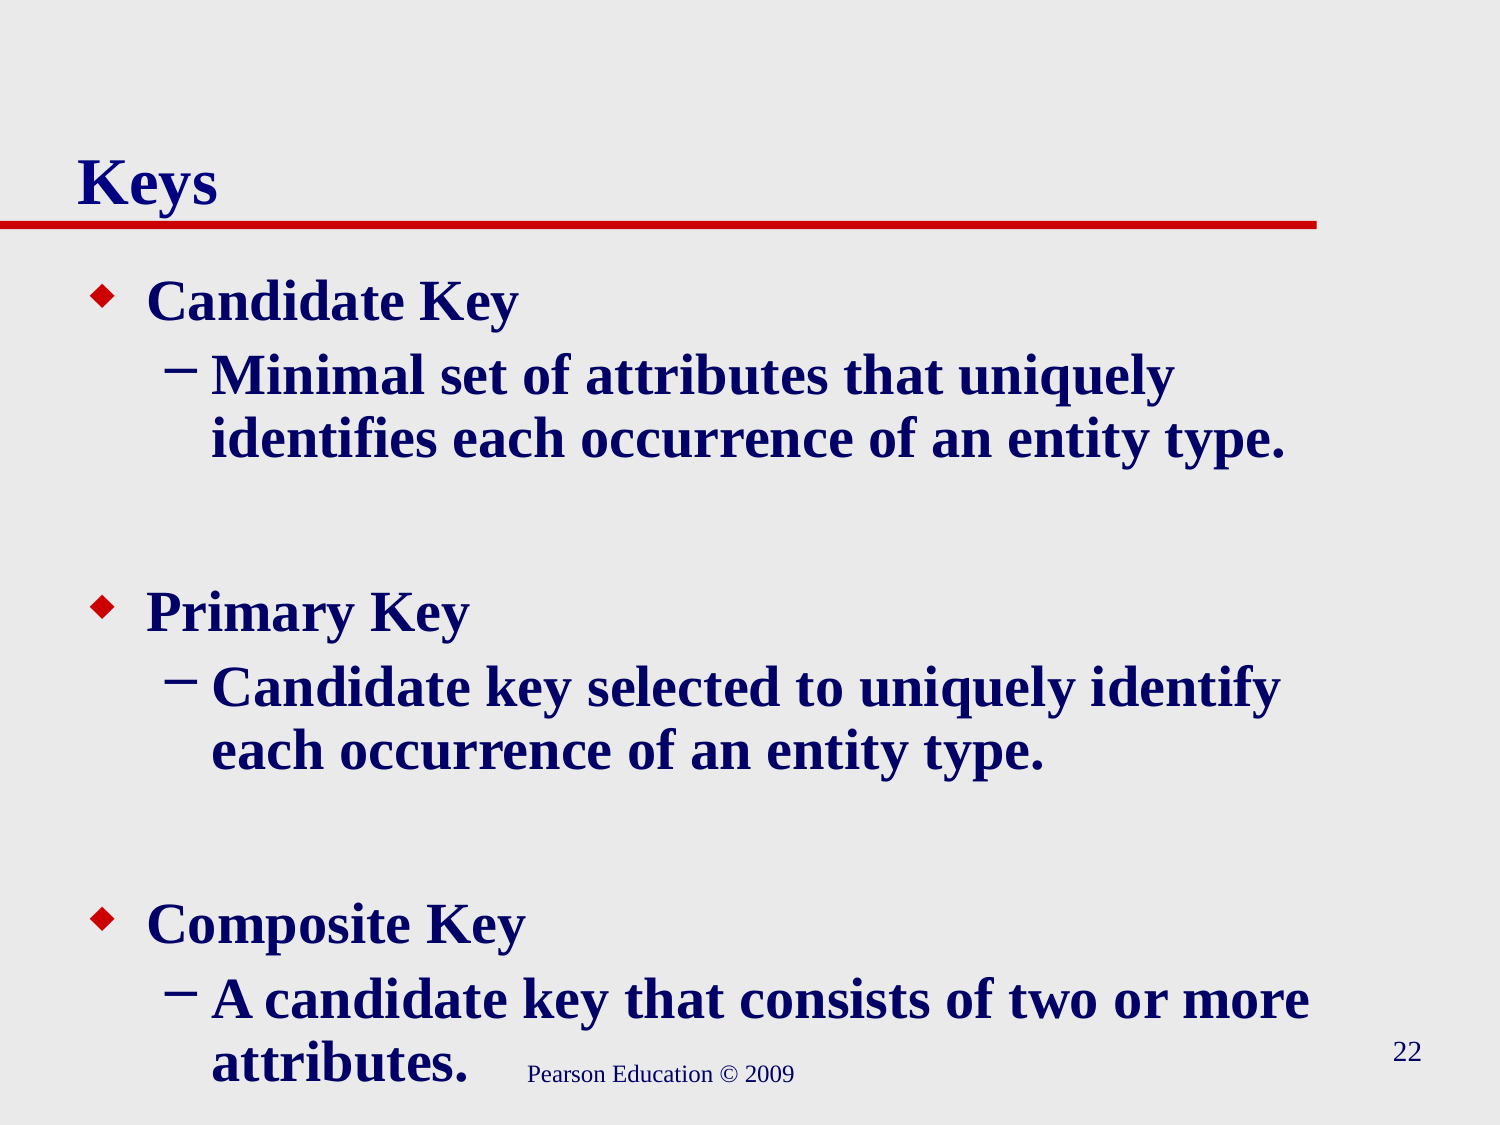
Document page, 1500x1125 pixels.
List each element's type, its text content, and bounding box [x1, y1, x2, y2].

slide_number 22 [1125, 1012, 1438, 1088]
title Keys [62, 43, 1338, 226]
list Candidate Key Minimal set of attributes that uniquely identifies each occurrence of an entity type. Primary Key Candidate key selected to uniquely identify each occurrence of an entity type. Composite Key A candidate key that consists of two or more attributes. [74, 262, 1343, 938]
text_box Pearson Education © 2009 [512, 1050, 1038, 1095]
